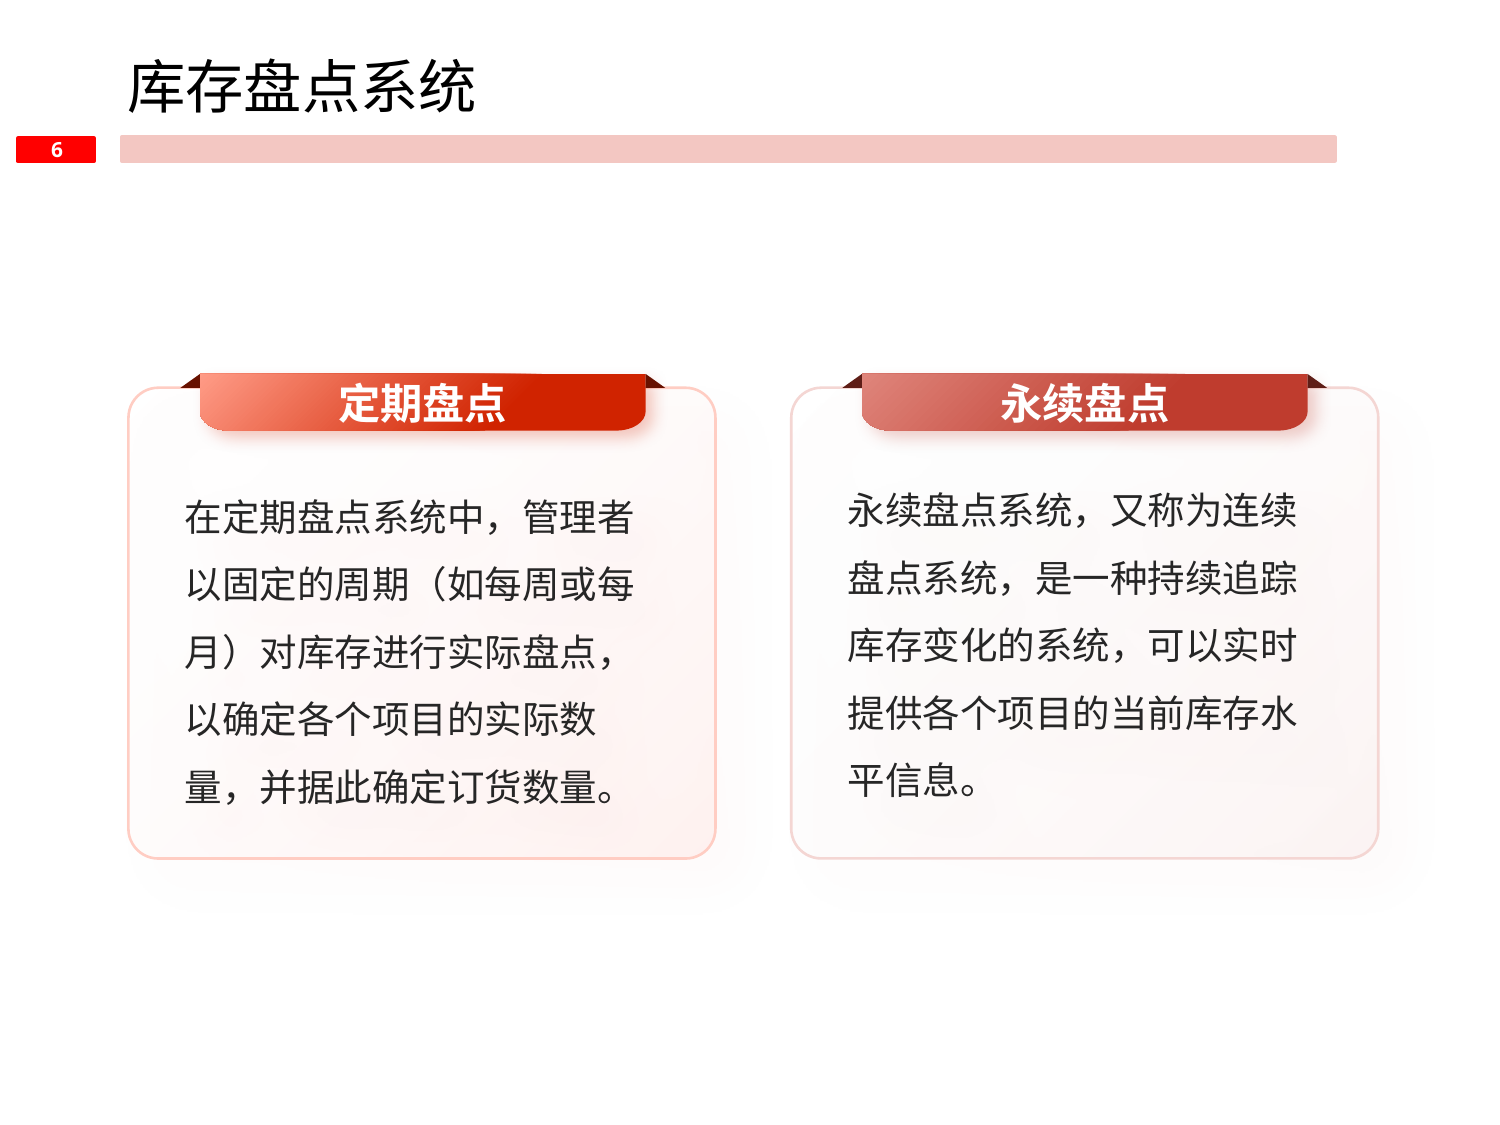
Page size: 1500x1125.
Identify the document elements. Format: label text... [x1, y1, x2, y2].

text_box [1305, 372, 1330, 390]
text_box 永续盘点系统，又称为连续盘点系统，是一种持续追踪库存变化的系统，可以实时提供各个项目的当前库存水平信息。 [789, 385, 1381, 861]
text_box 定期盘点 [197, 371, 648, 433]
text_box [17, 129, 97, 189]
text_box 在定期盘点系统中，管理者以固定的周期（如每周或每月）对库存进行实际盘点，以确定各个项目的实际数量，并据此确定订货数量。 [126, 385, 718, 861]
text_box [840, 372, 865, 390]
text_box 永续盘点 [859, 371, 1310, 433]
text_box [178, 372, 203, 390]
text_box [643, 372, 668, 390]
text_box 库存盘点系统 [112, 42, 492, 128]
